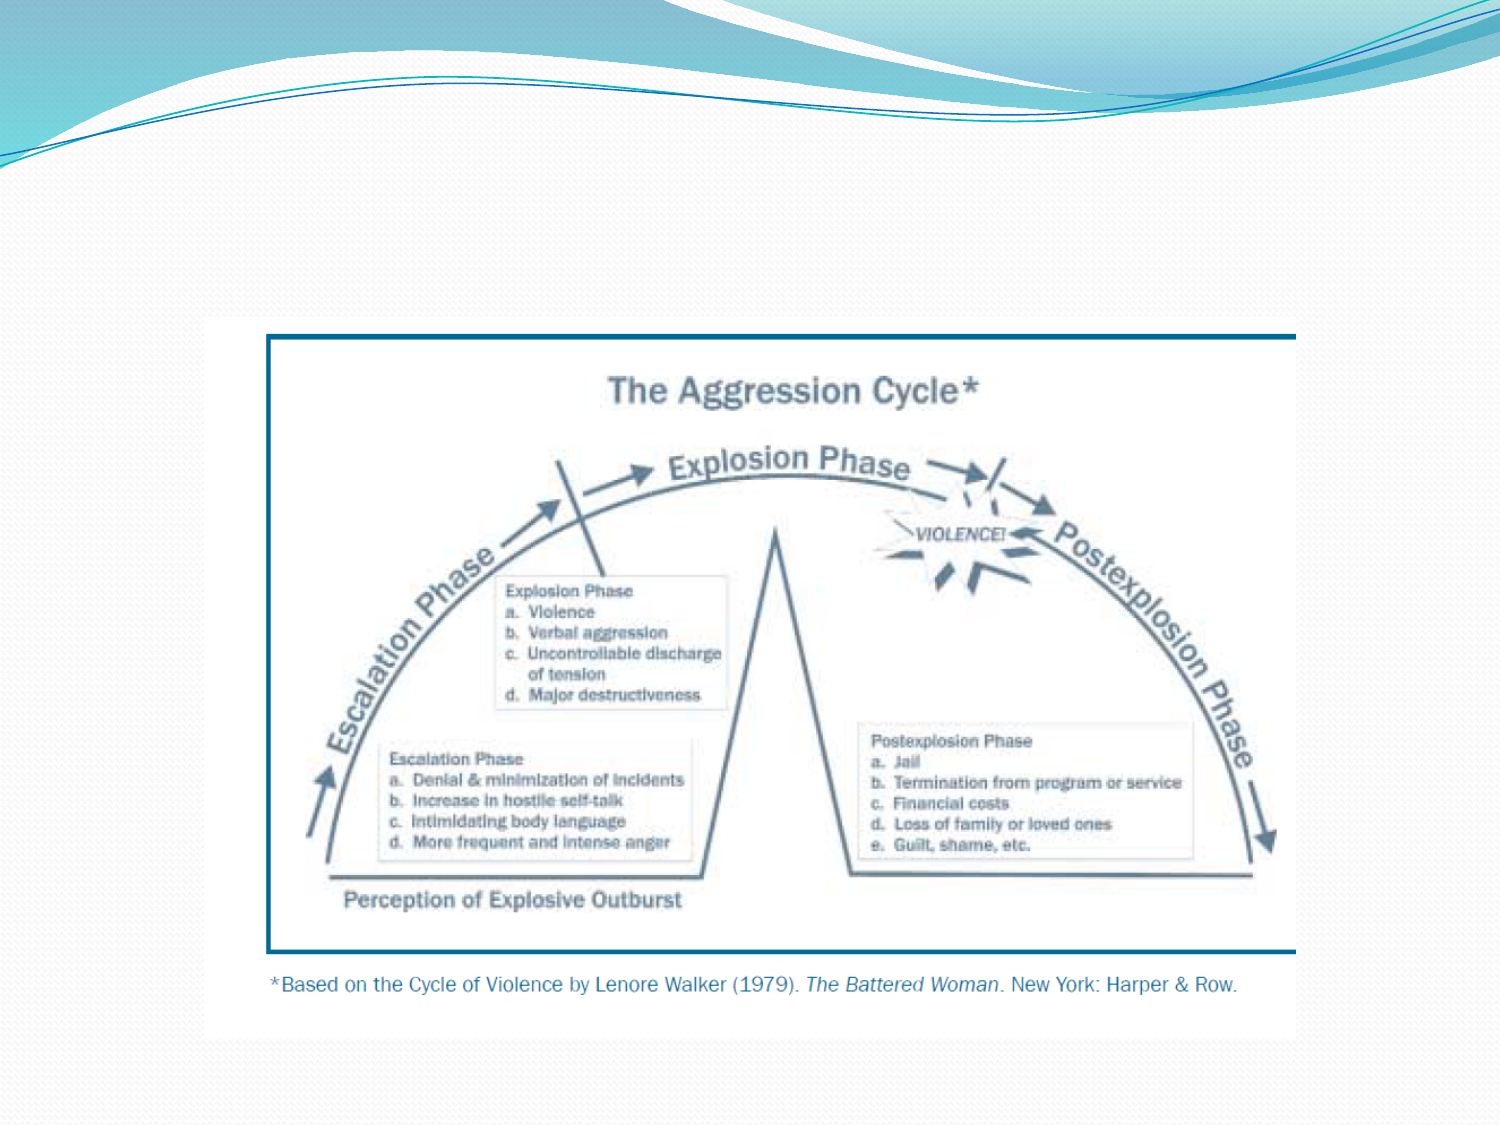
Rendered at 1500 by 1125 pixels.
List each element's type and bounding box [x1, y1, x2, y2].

list [204, 317, 1296, 1038]
